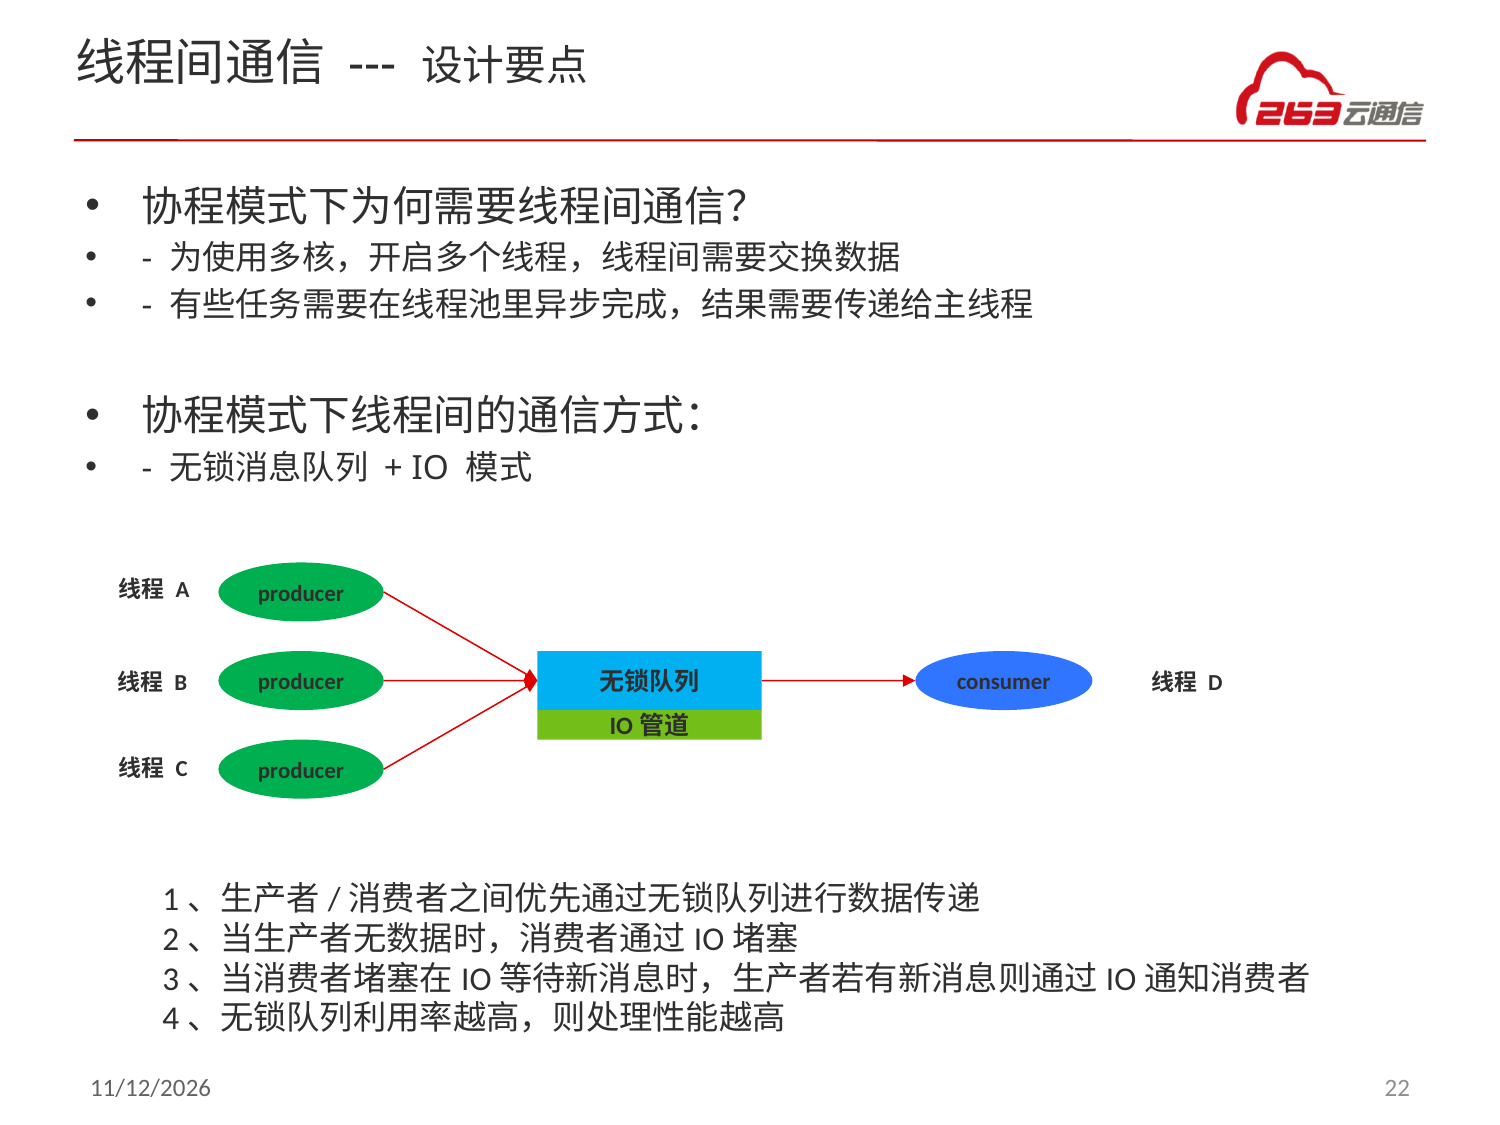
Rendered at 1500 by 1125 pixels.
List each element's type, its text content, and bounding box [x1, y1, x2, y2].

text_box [383, 680, 538, 770]
text_box 线程 D [1136, 660, 1255, 703]
text_box 线程 C [104, 746, 223, 789]
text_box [383, 591, 538, 679]
text_box producer [221, 648, 378, 713]
text_box 1、生产者/消费者之间优先通过无锁队列进行数据传递 2、当生产者无数据时，消费者通过IO堵塞 3、当消费者堵塞在IO等待新消息时，生产者若有新消息则通过IO通知消费者 4、无锁队列利用率越高，则处理性能越高 [147, 869, 1353, 1044]
picture [1230, 37, 1430, 141]
text_box 无锁队列 [542, 649, 764, 708]
text_box IO管道 [542, 708, 764, 742]
title 线程间通信 --- 设计要点 [75, 30, 1235, 136]
text_box producer [223, 560, 386, 624]
text_box 线程 A [104, 566, 223, 609]
list 协程模式下为何需要线程间通信？ - 为使用多核，开启多个线程，线程间需要交换数据 - 有些任务需要在线程池里异步完成，结果需要传递给主线程 协程模式下线程间的通信方式： - 无锁消息队列 + IO 模式 [70, 171, 1421, 563]
text_box producer [223, 737, 384, 801]
text_box consumer [913, 648, 1095, 713]
text_box 线程 B [102, 660, 221, 703]
